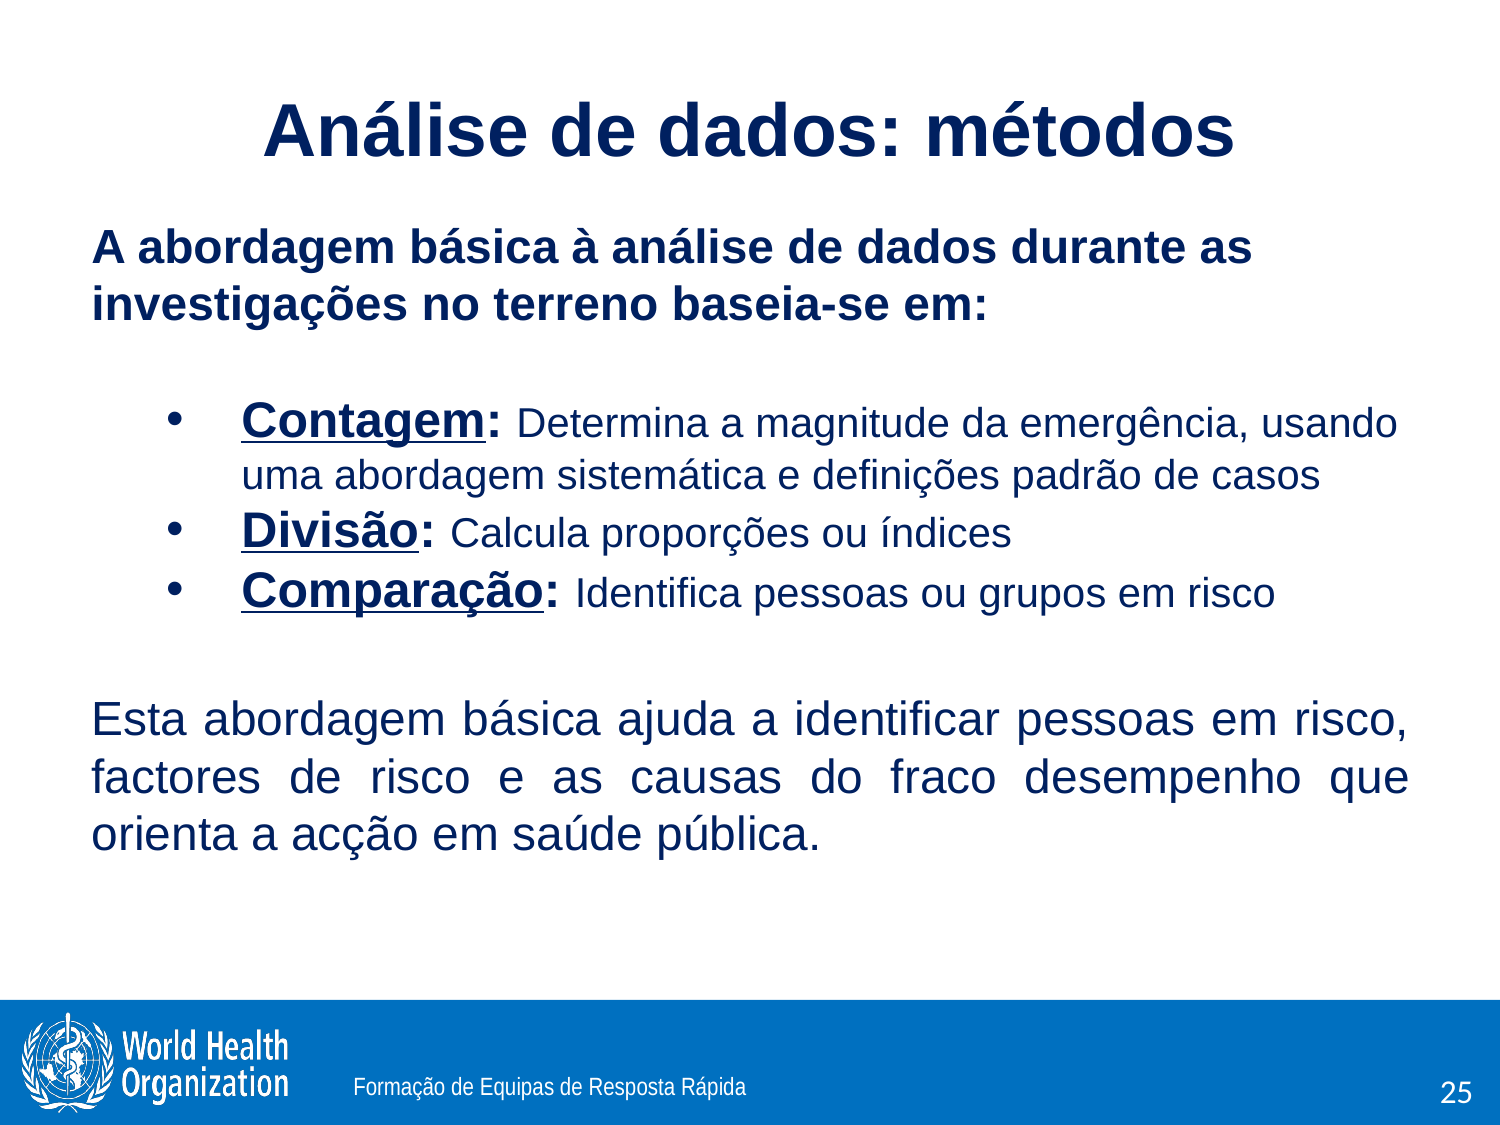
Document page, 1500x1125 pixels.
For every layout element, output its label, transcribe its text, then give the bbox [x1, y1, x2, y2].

title Análise de dados: métodos [75, 45, 1425, 208]
picture [21, 1012, 288, 1113]
text_box A abordagem básica à análise de dados durante as investigações no terreno baseia-se em: Contagem: Determina a magnitude da emergência, usando uma abordagem sistemática e definições padrão de casos Divisão: Calcula proporções ou índices Comparação: Identifica pessoas ou grupos em risco Esta abordagem básica ajuda a identificar pessoas em risco, factores de risco e as causas do fraco desempenho que orienta a acção em saúde pública. [76, 207, 1427, 976]
